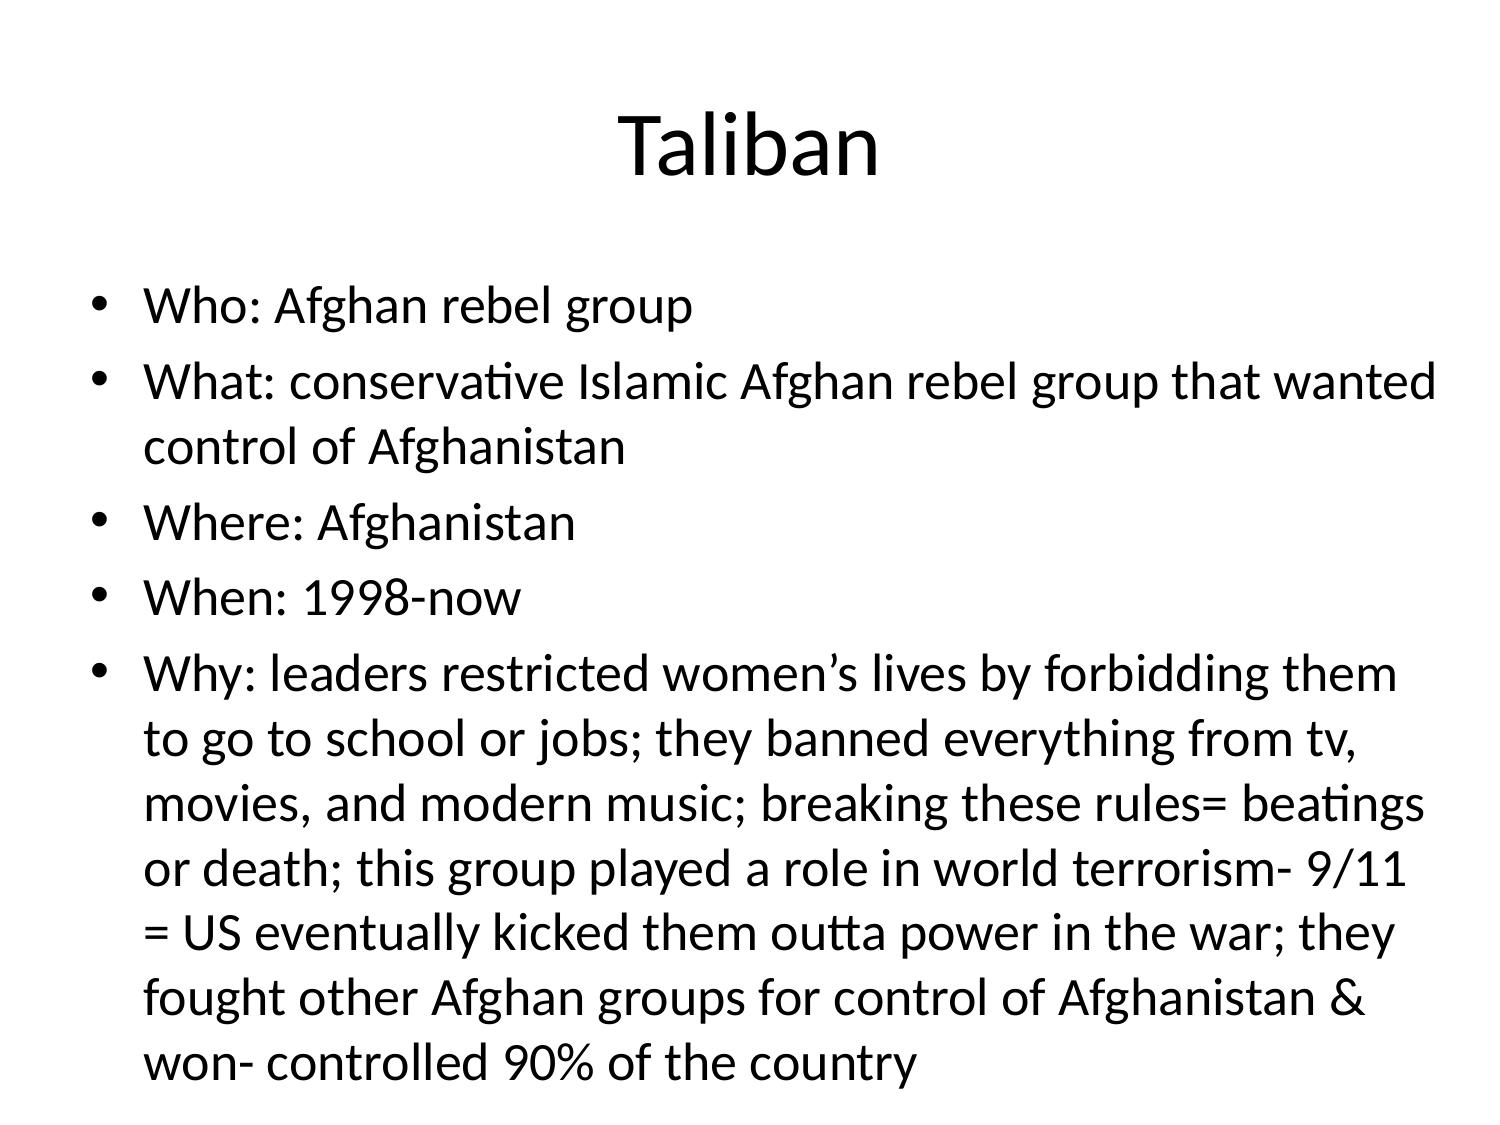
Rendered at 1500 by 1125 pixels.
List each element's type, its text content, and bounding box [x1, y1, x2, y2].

title Taliban [75, 45, 1425, 233]
list Who: Afghan rebel group What: conservative Islamic Afghan rebel group that wanted control of Afghanistan Where: Afghanistan When: 1998-now Why: leaders restricted women’s lives by forbidding them to go to school or jobs; they banned everything from tv, movies, and modern music; breaking these rules= beatings or death; this group played a role in world terrorism- 9/11 = US eventually kicked them outta power in the war; they fought other Afghan groups for control of Afghanistan & won- controlled 90% of the country [75, 262, 1463, 1100]
